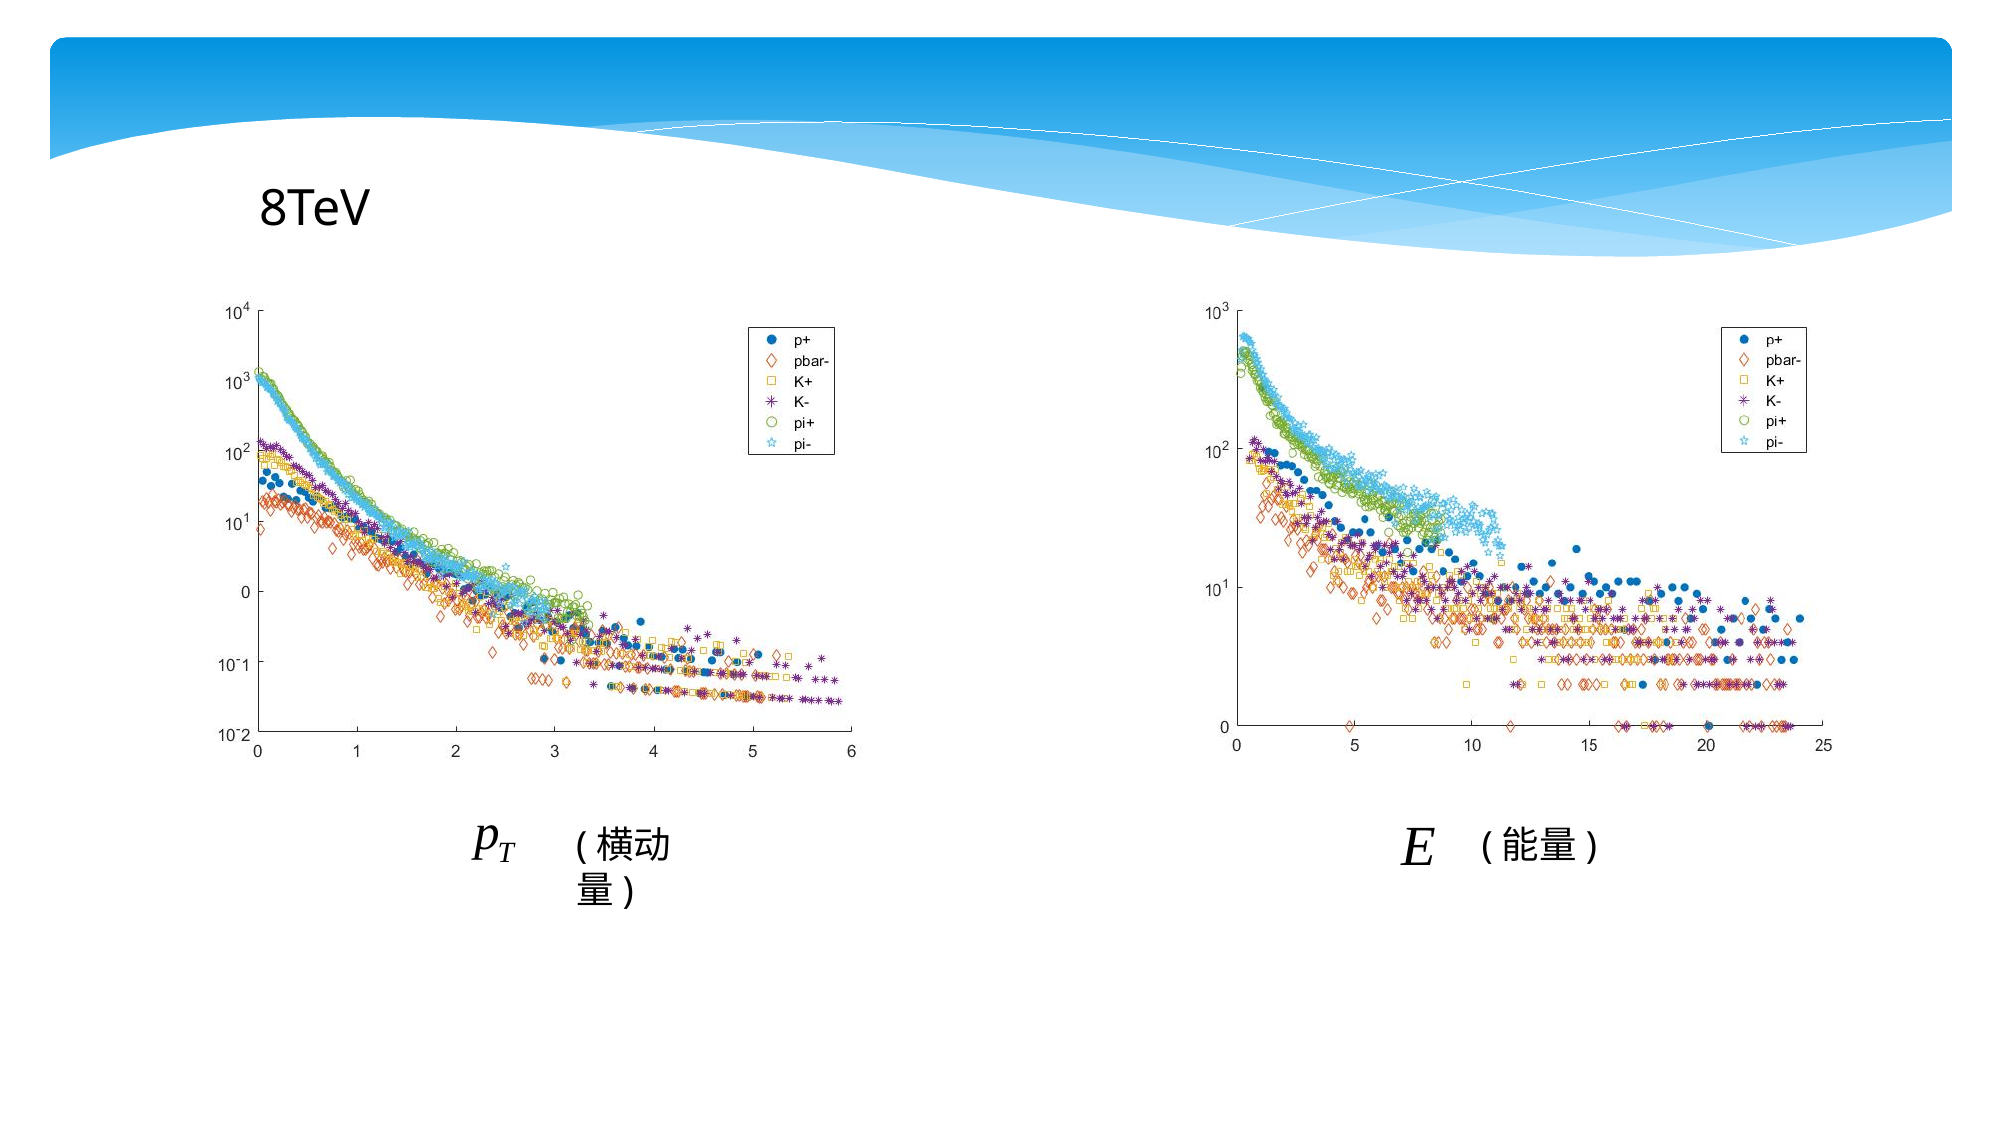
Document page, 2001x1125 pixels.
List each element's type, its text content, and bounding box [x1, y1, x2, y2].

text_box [1390, 813, 1448, 876]
text_box (横动量) [561, 813, 735, 919]
picture [1137, 270, 1895, 782]
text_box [460, 799, 529, 875]
picture [157, 271, 925, 790]
text_box 8TeV [244, 168, 506, 269]
text_box (能量) [1466, 813, 1622, 874]
